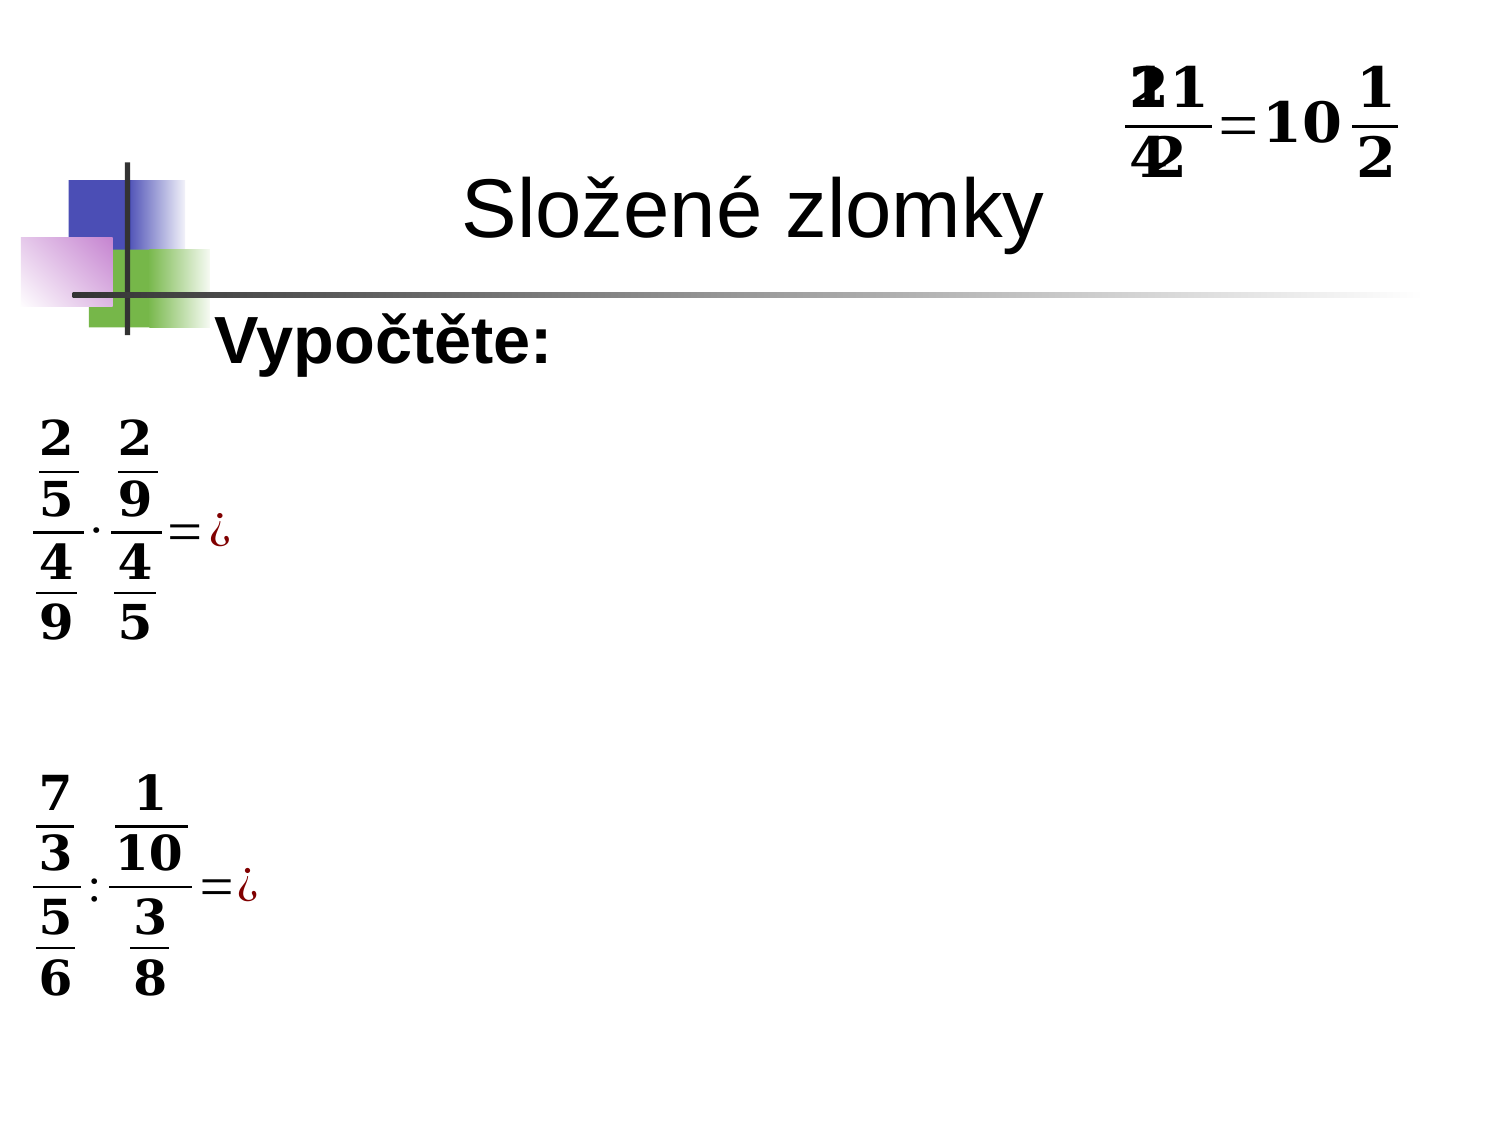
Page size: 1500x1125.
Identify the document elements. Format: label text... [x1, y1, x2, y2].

text_box Vypočtěte: [88, 289, 680, 384]
text_box Složené zlomky [266, 146, 1241, 262]
